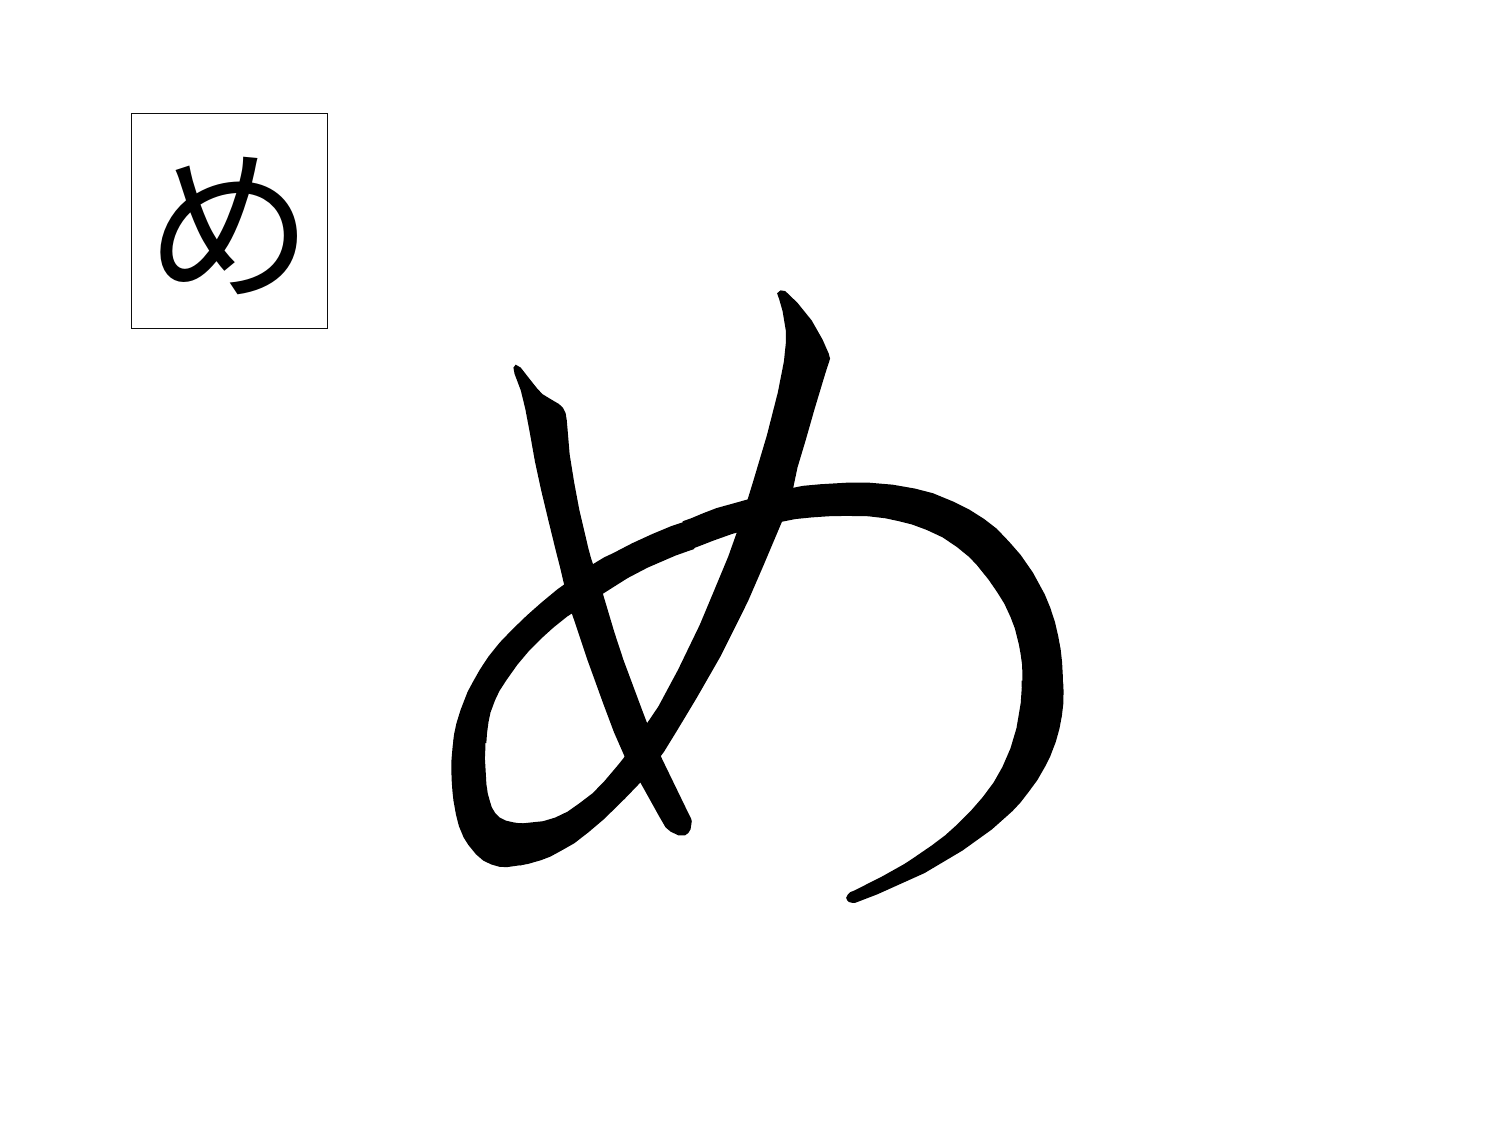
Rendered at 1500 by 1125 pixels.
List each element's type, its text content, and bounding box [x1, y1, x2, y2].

text_box [680, 480, 1065, 680]
text_box [451, 520, 697, 746]
text_box [525, 524, 784, 867]
text_box [571, 595, 648, 756]
text_box [640, 757, 694, 838]
text_box [746, 288, 833, 497]
text_box [844, 678, 1066, 906]
text_box [511, 362, 594, 583]
text_box [449, 743, 527, 870]
text_box め [131, 113, 328, 329]
